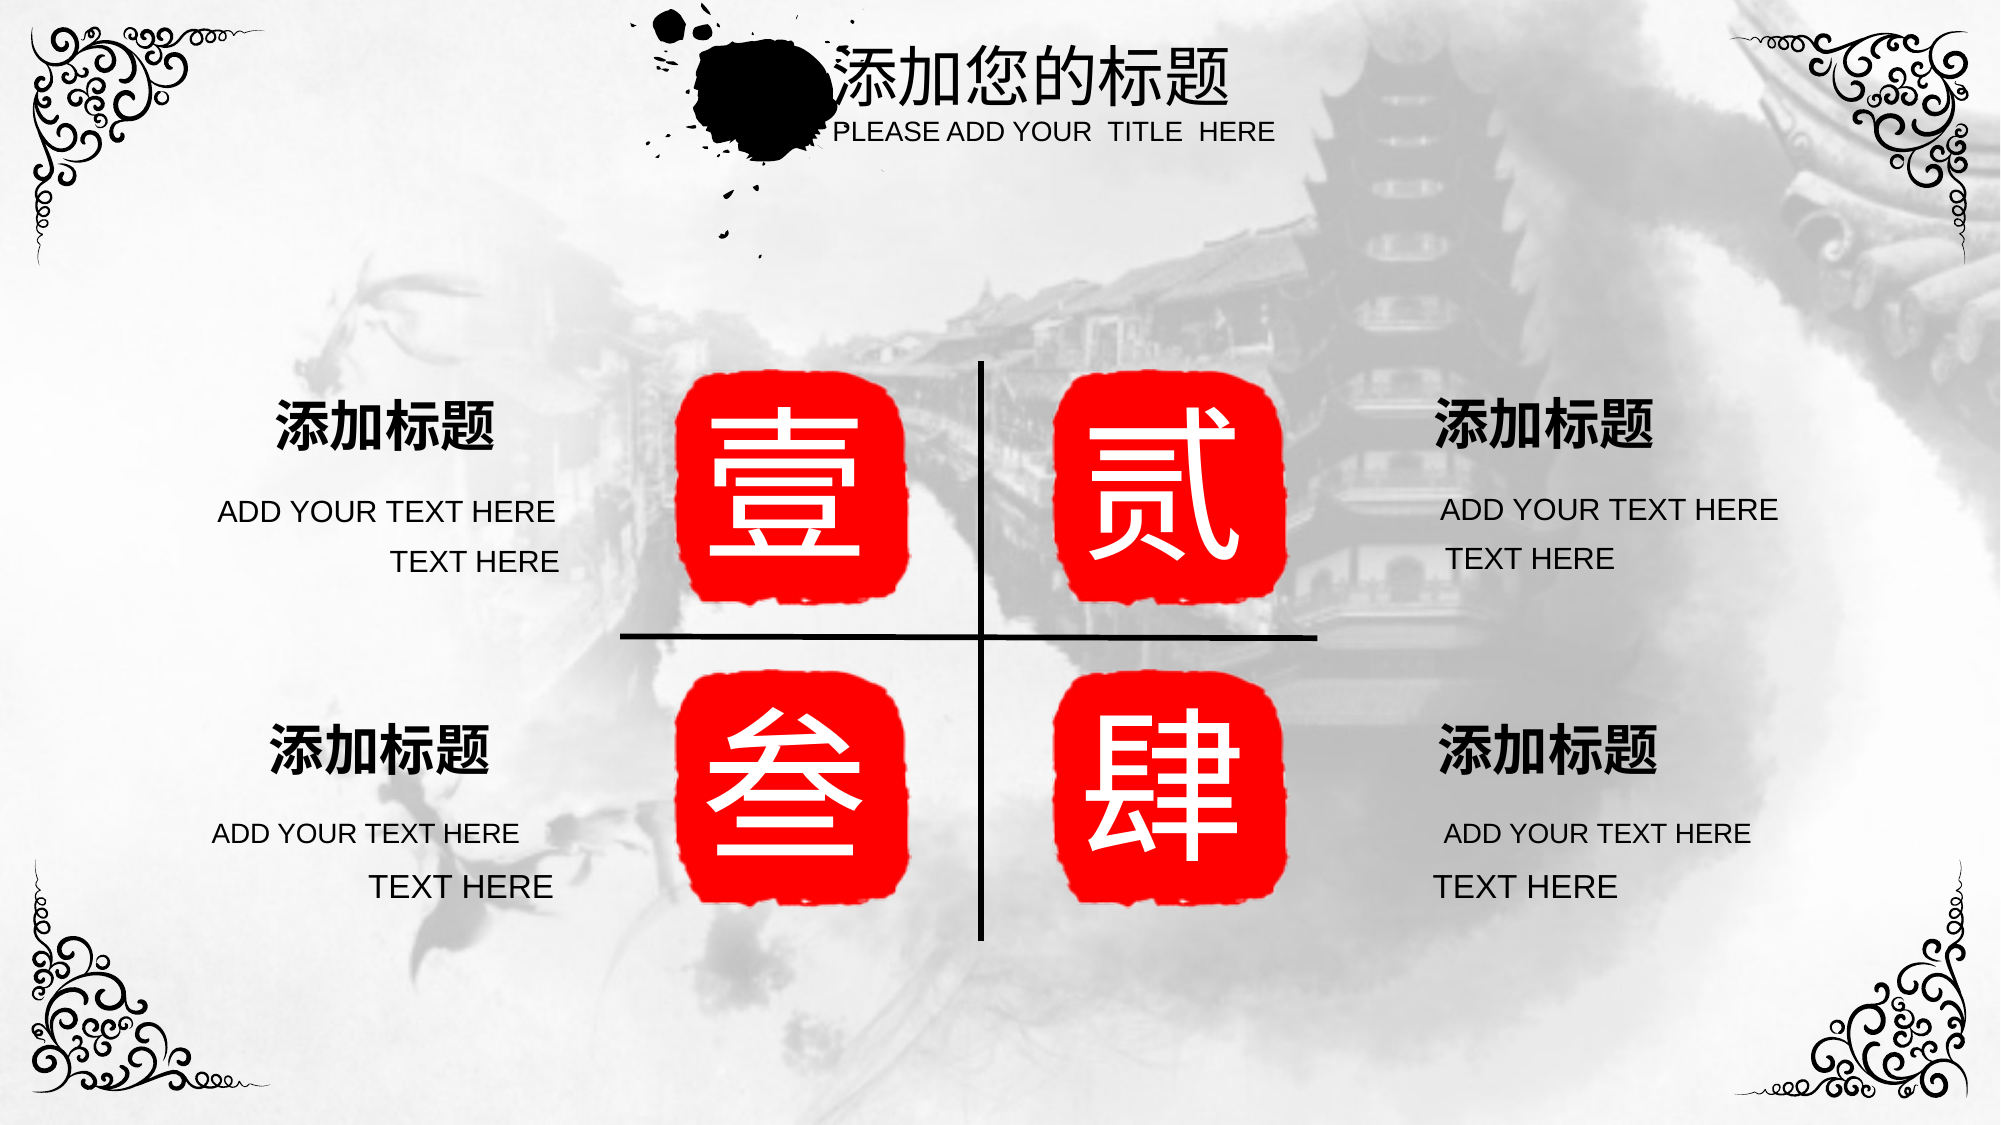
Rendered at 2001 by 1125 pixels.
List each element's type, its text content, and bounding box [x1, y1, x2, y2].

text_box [628, 0, 1489, 260]
text_box 添加标题 [254, 707, 607, 790]
text_box 添加标题 [259, 383, 613, 466]
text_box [632, 669, 938, 909]
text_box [1009, 368, 1316, 609]
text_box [632, 368, 938, 609]
text_box ADD YOUR TEXT HERE [1425, 482, 1816, 534]
text_box TEXT HERE [1328, 858, 1634, 913]
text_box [1009, 669, 1316, 909]
text_box TEXT HERE [1324, 531, 1630, 584]
text_box 添加标题 [1422, 707, 1776, 790]
text_box 添加标题 [1418, 381, 1772, 463]
text_box TEXT HERE [269, 534, 575, 587]
text_box ADD YOUR TEXT HERE [1428, 808, 1820, 857]
text_box ADD YOUR TEXT HERE [202, 484, 593, 536]
text_box TEXT HERE [270, 858, 569, 913]
picture [0, 0, 2001, 1125]
text_box ADD YOUR TEXT HERE [196, 808, 587, 857]
